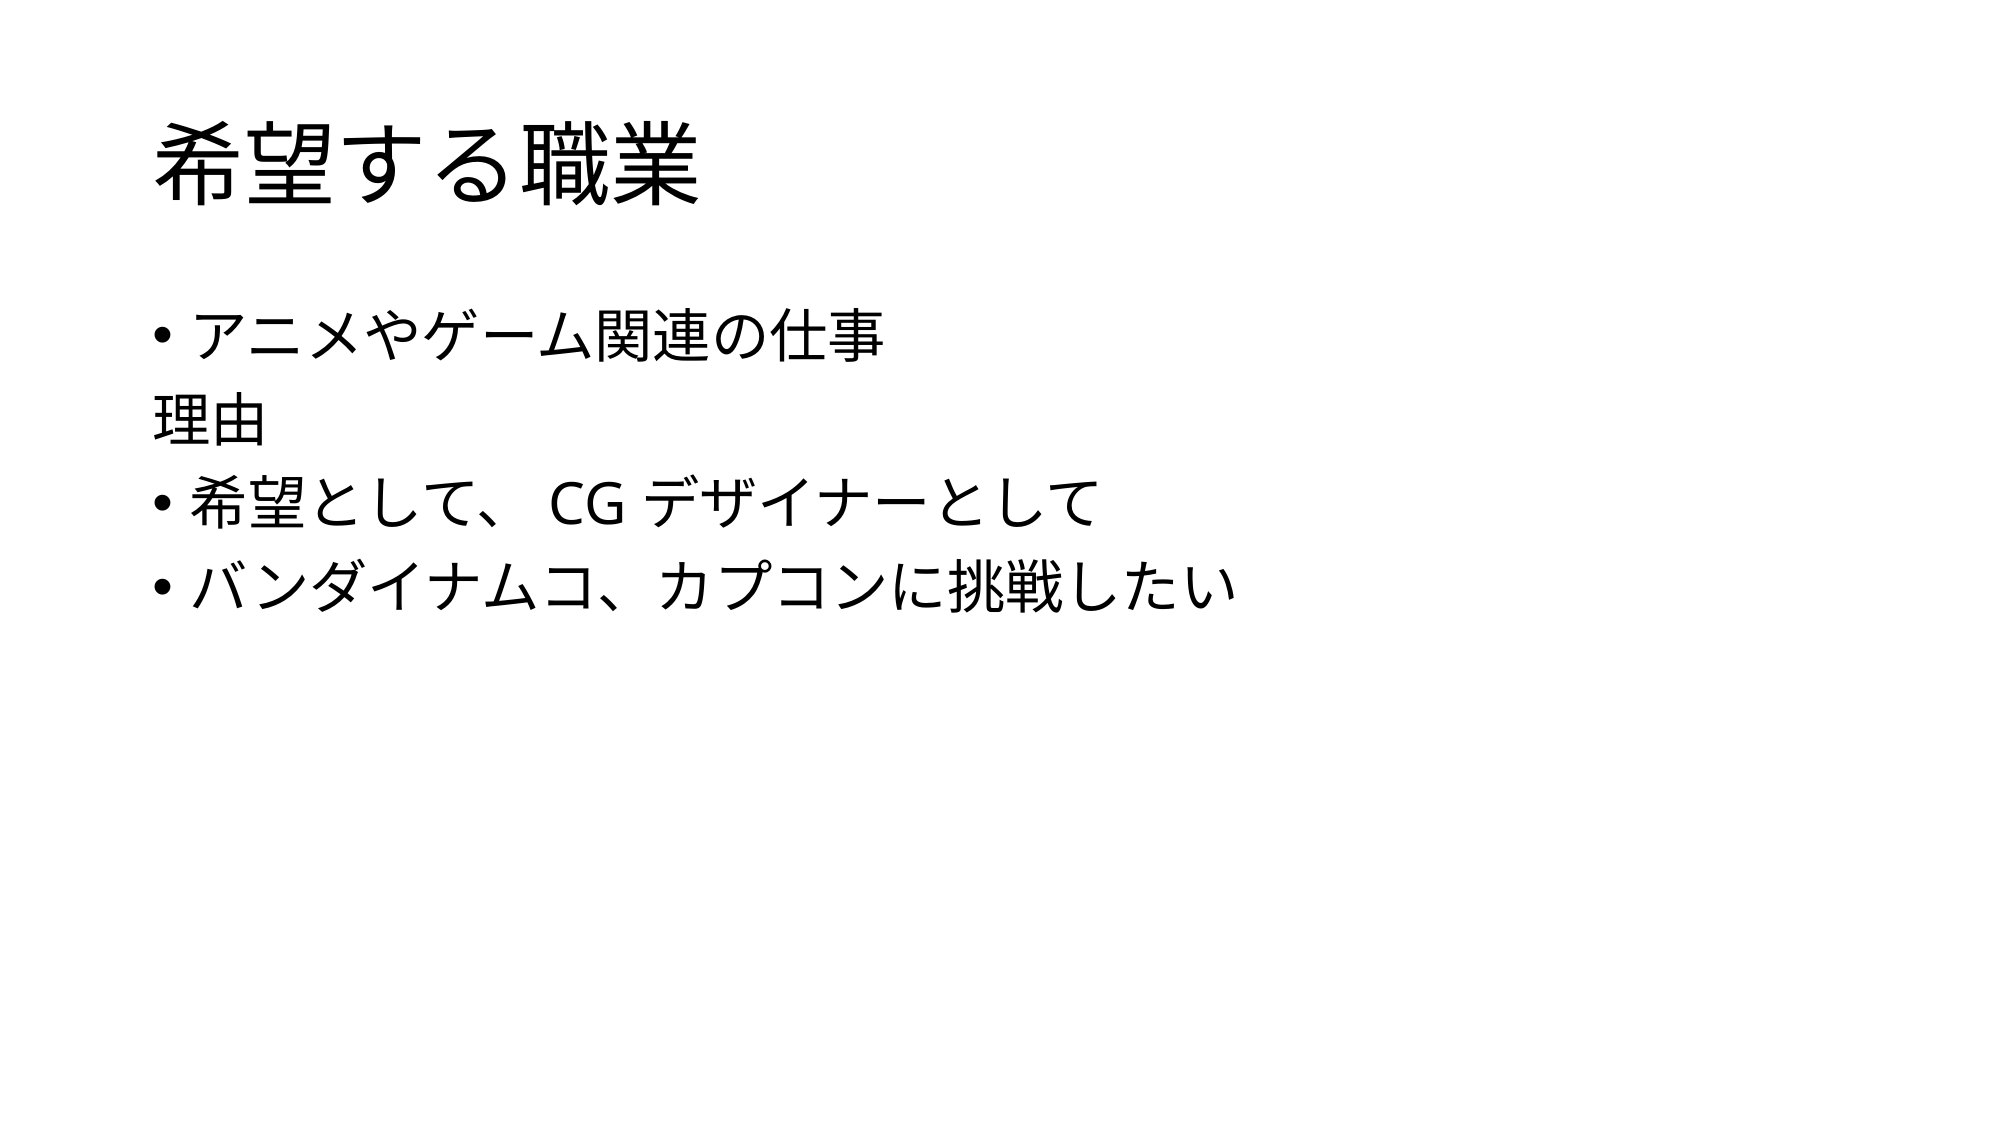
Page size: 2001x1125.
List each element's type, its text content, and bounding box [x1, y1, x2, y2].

list アニメやゲーム関連の仕事 理由 希望として、CGデザイナーとして バンダイナムコ、カプコンに挑戦したい [137, 299, 1863, 1014]
title 希望する職業 [137, 59, 1863, 278]
